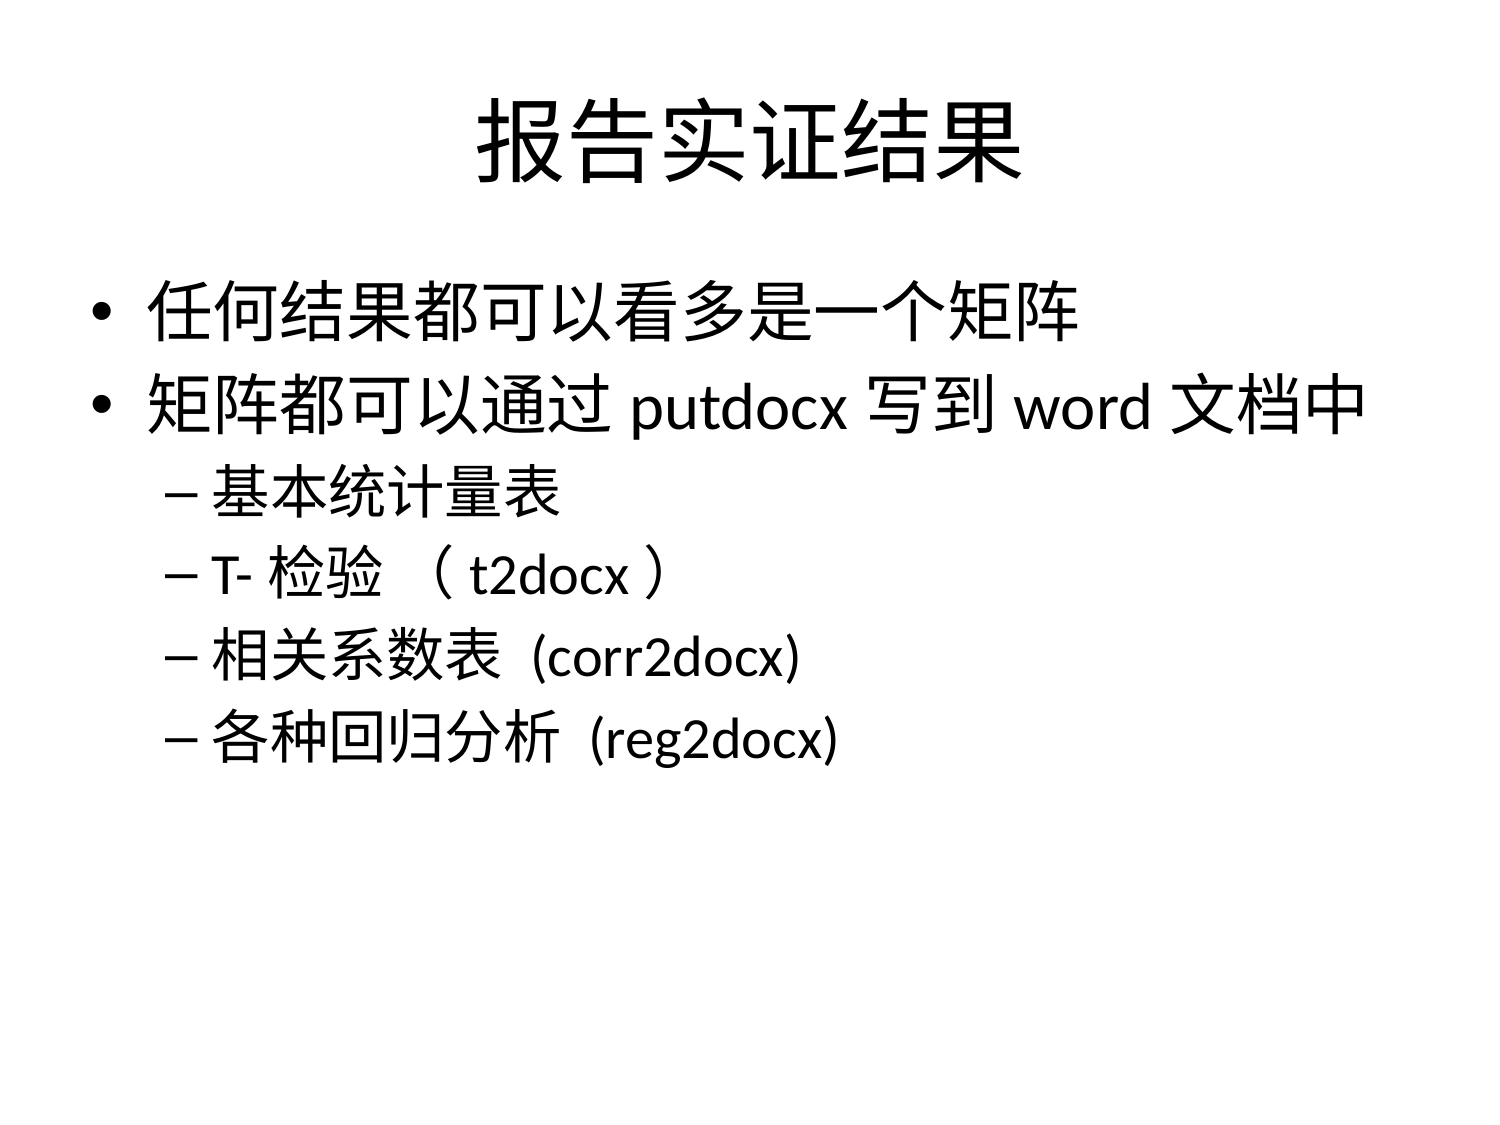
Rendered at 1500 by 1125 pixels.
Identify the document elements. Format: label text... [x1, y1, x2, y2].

list 任何结果都可以看多是一个矩阵 矩阵都可以通过putdocx写到word文档中 基本统计量表 T-检验 （t2docx） 相关系数表 (corr2docx) 各种回归分析 (reg2docx) [75, 262, 1425, 1005]
title 报告实证结果 [75, 45, 1425, 233]
